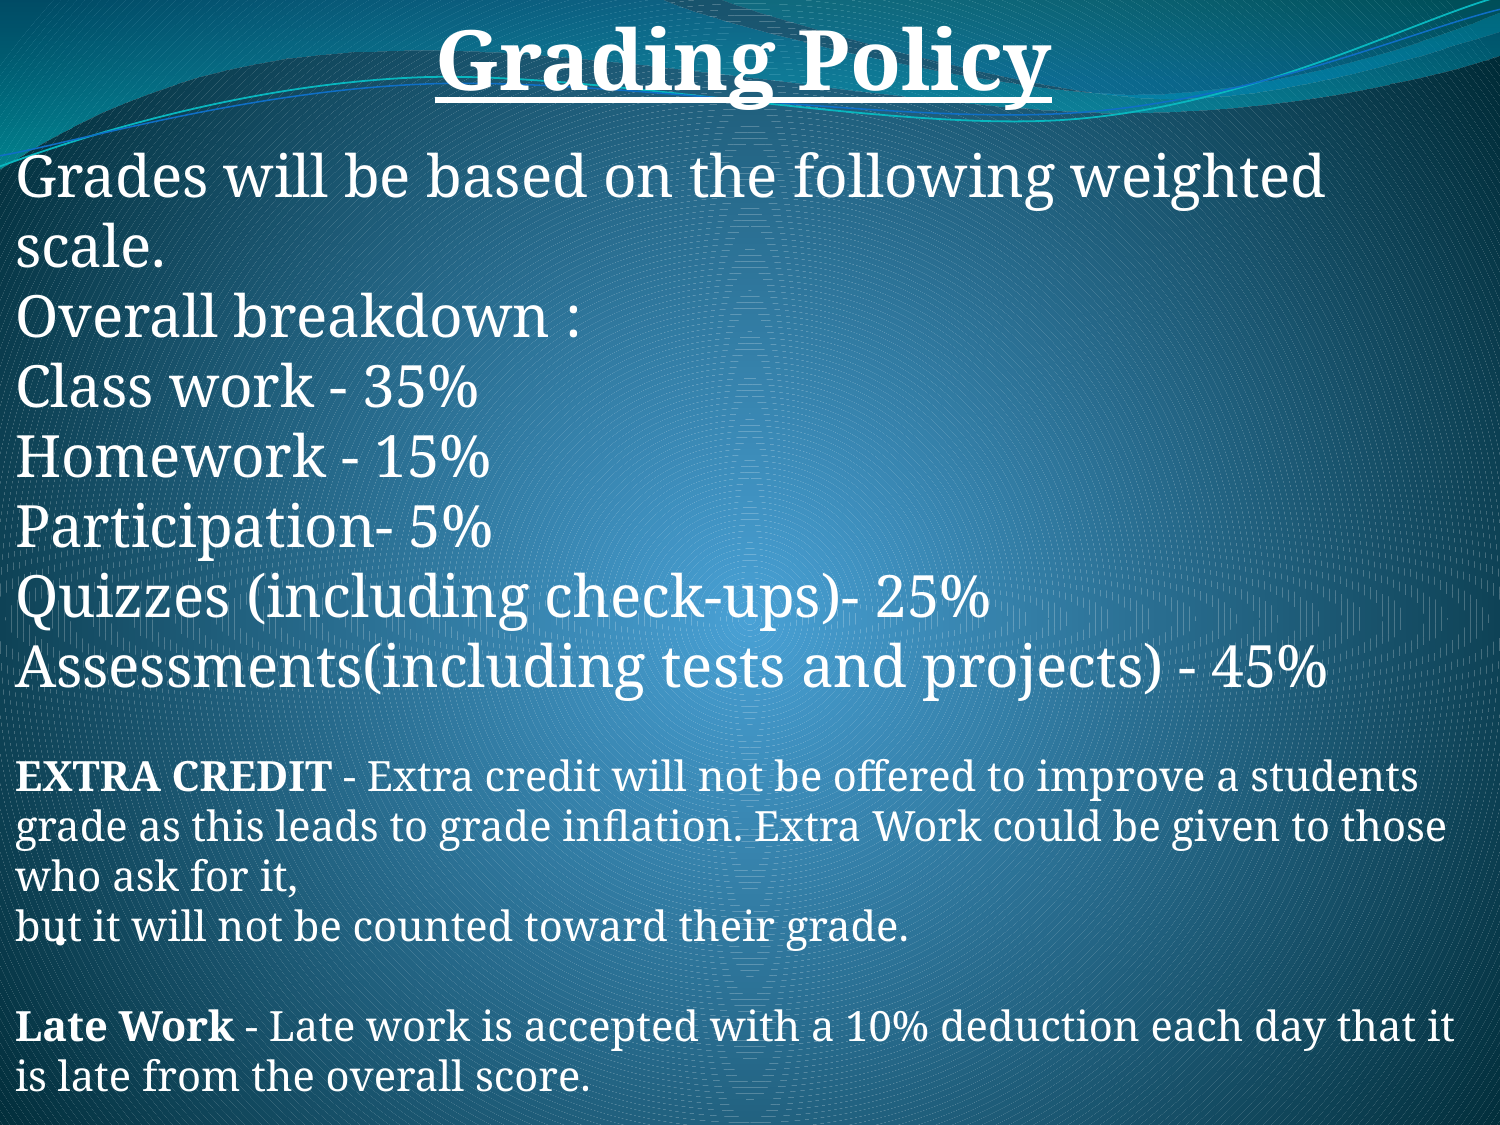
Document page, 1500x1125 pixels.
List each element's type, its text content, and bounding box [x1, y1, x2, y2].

text_box [87, 74, 1363, 131]
text_box Grades will be based on the following weighted scale. Overall breakdown : Class work - 35% Homework - 15% Participation- 5% Quizzes (including check-ups)- 25% Assessments(including tests and projects) - 45% EXTRA CREDIT - Extra credit will not be offered to improve a students grade as this leads to grade inflation. Extra Work could be given to those who ask for it, but it will not be counted toward their grade. Late Work - Late work is accepted with a 10% deduction each day that it is late from the overall score. [0, 131, 1500, 1107]
text_box Grading Policy [137, 0, 1350, 115]
